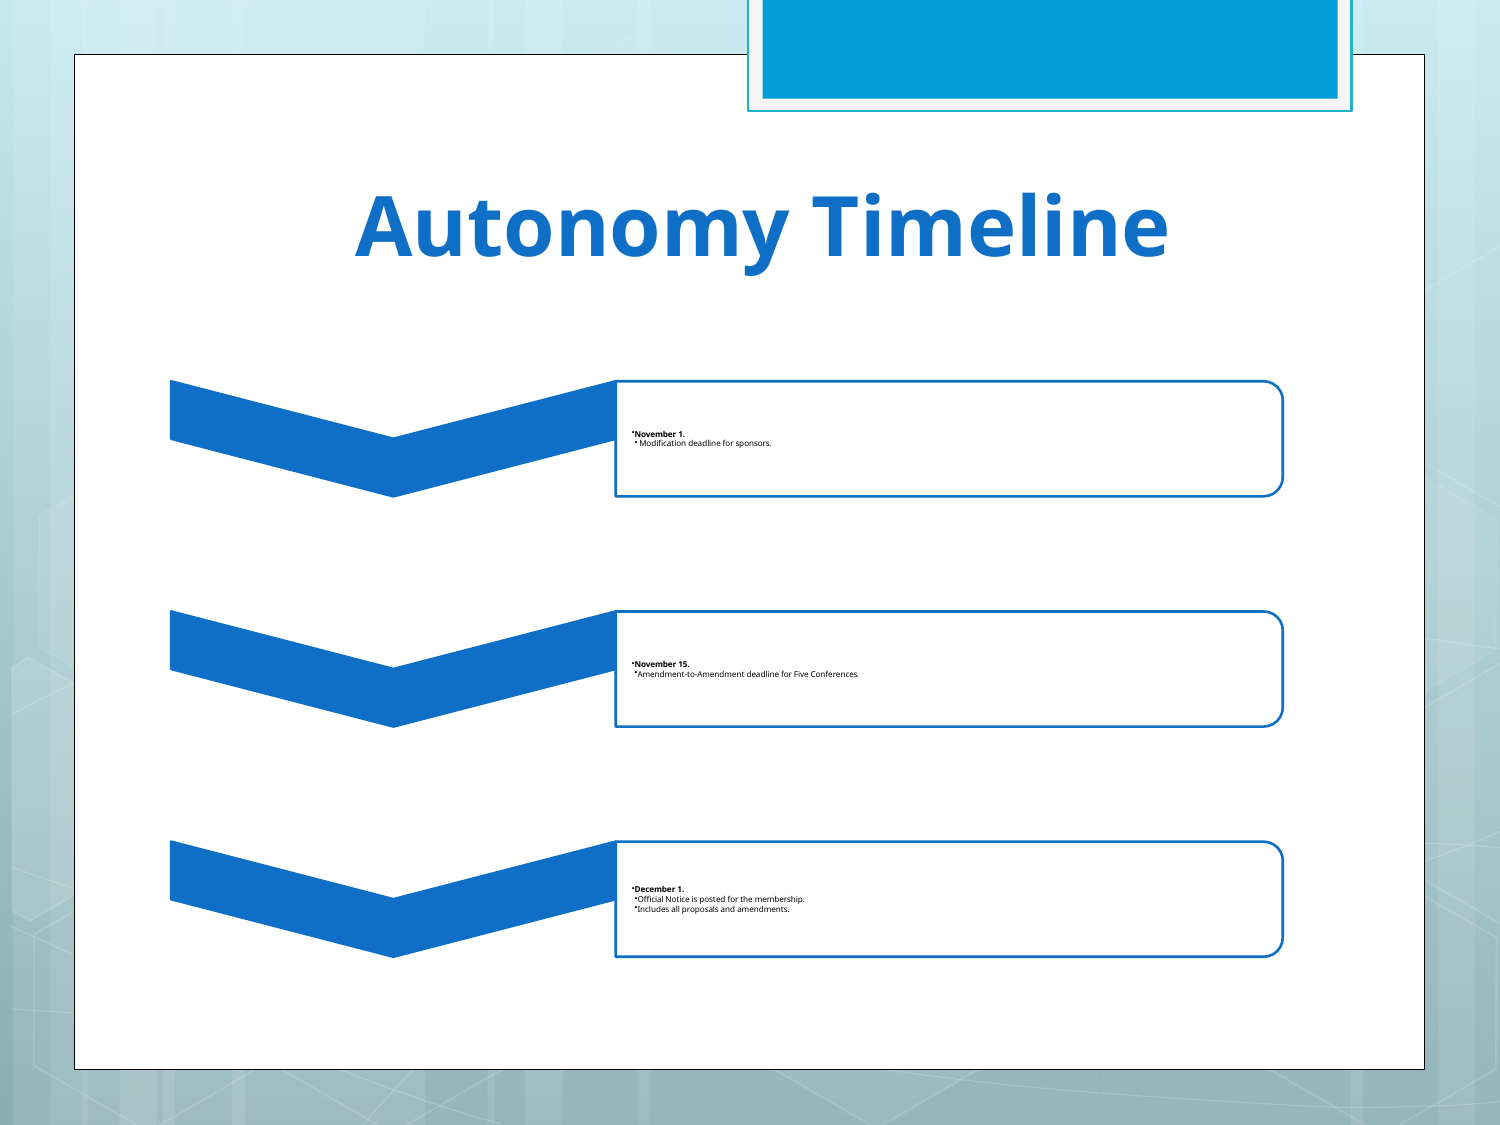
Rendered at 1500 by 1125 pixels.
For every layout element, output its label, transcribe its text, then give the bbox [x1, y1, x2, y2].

title Autonomy Timeline [187, 125, 1340, 282]
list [170, 380, 1284, 957]
